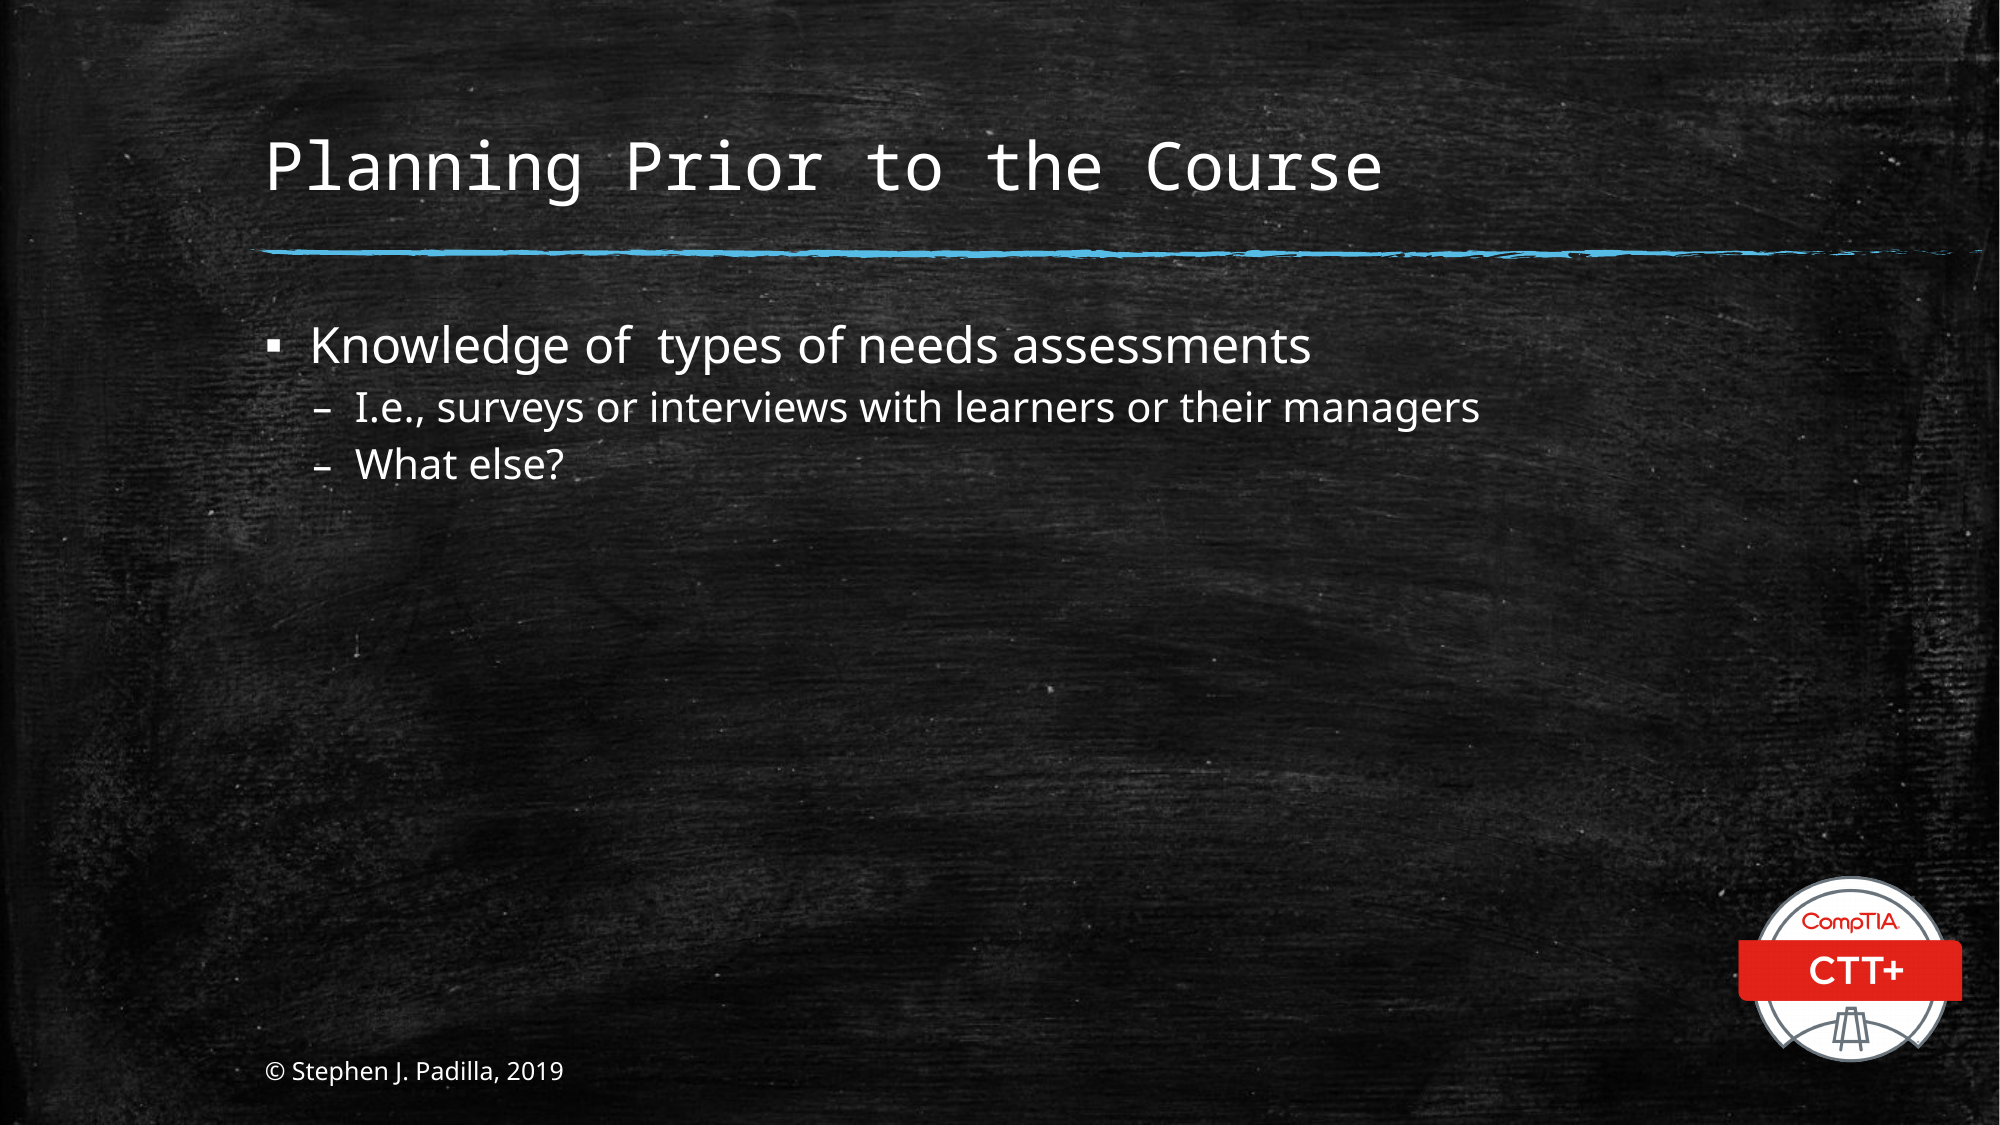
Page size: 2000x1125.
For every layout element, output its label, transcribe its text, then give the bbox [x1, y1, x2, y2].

picture [1699, 824, 2000, 1125]
footer © Stephen J. Padilla, 2019 [249, 1050, 1288, 1096]
title Planning Prior to the Course [249, 45, 1750, 213]
list Knowledge of types of needs assessments I.e., surveys or interviews with learners or their managers What else? [249, 312, 1750, 1013]
